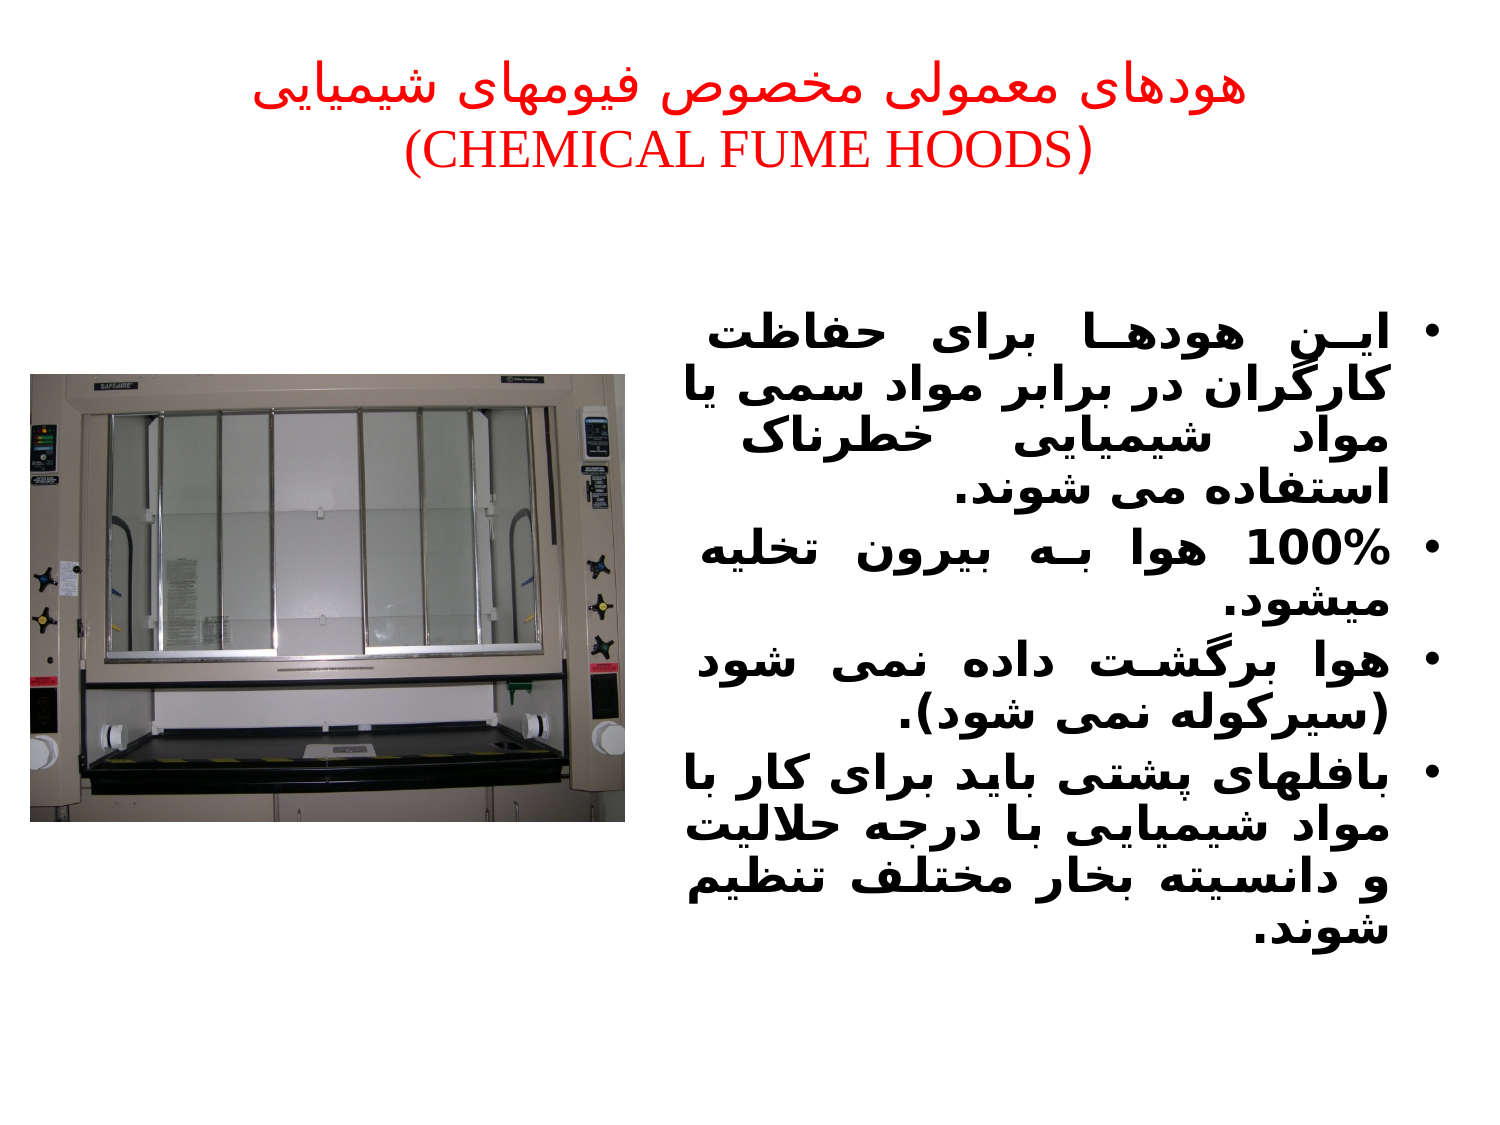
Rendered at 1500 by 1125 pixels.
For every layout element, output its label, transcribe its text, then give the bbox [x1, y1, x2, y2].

list این هودها برای حفاظت کارگران در برابر مواد سمی یا مواد شیمیایی خطرناک استفاده می شوند. 100% هوا به بیرون تخلیه میشود. هوا برگشت داده نمی شود (سیرکوله نمی شود). بافلهای پشتی باید برای کار با مواد شیمیایی با درجه حلالیت و دانسیته بخار مختلف تنظیم شوند. [665, 299, 1454, 976]
title هودهای معمولی مخصوص فیومهای شیمیایی (CHEMICAL FUME HOODS) [112, 38, 1388, 188]
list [29, 374, 626, 822]
